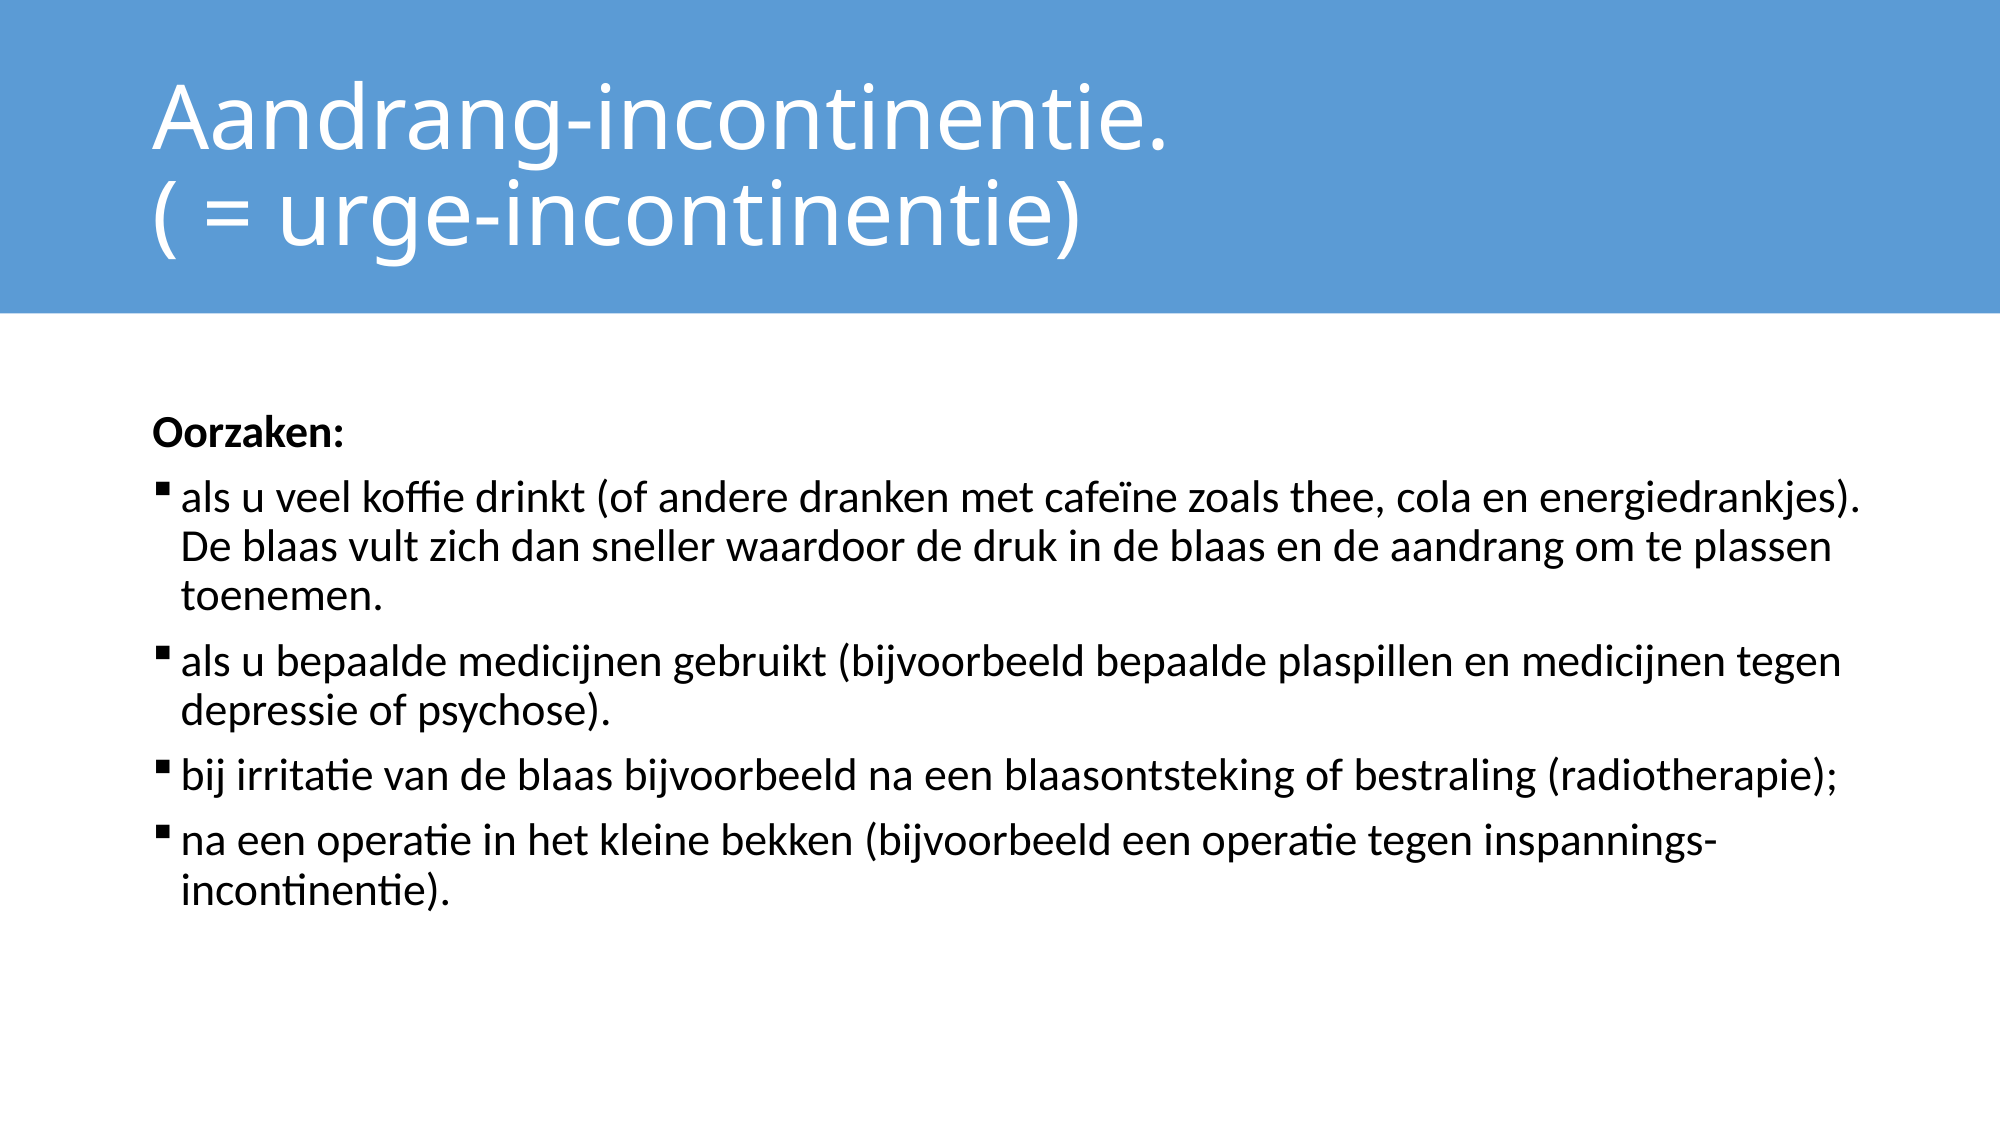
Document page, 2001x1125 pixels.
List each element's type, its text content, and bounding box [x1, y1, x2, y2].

list Oorzaken: als u veel koffie drinkt (of andere dranken met cafeïne zoals thee, cola en energiedrankjes). De blaas vult zich dan sneller waardoor de druk in de blaas en de aandrang om te plassen toenemen. als u bepaalde medicijnen gebruikt (bijvoorbeeld bepaalde plaspillen en medicijnen tegen depressie of psychose). bij irritatie van de blaas bijvoorbeeld na een blaasontsteking of bestraling (radiotherapie); na een operatie in het kleine bekken (bijvoorbeeld een operatie tegen inspannings-incontinentie). [137, 399, 1922, 1014]
text_box [0, 0, 2000, 314]
title Aandrang-incontinentie. ( = urge-incontinentie) [137, 59, 1863, 278]
